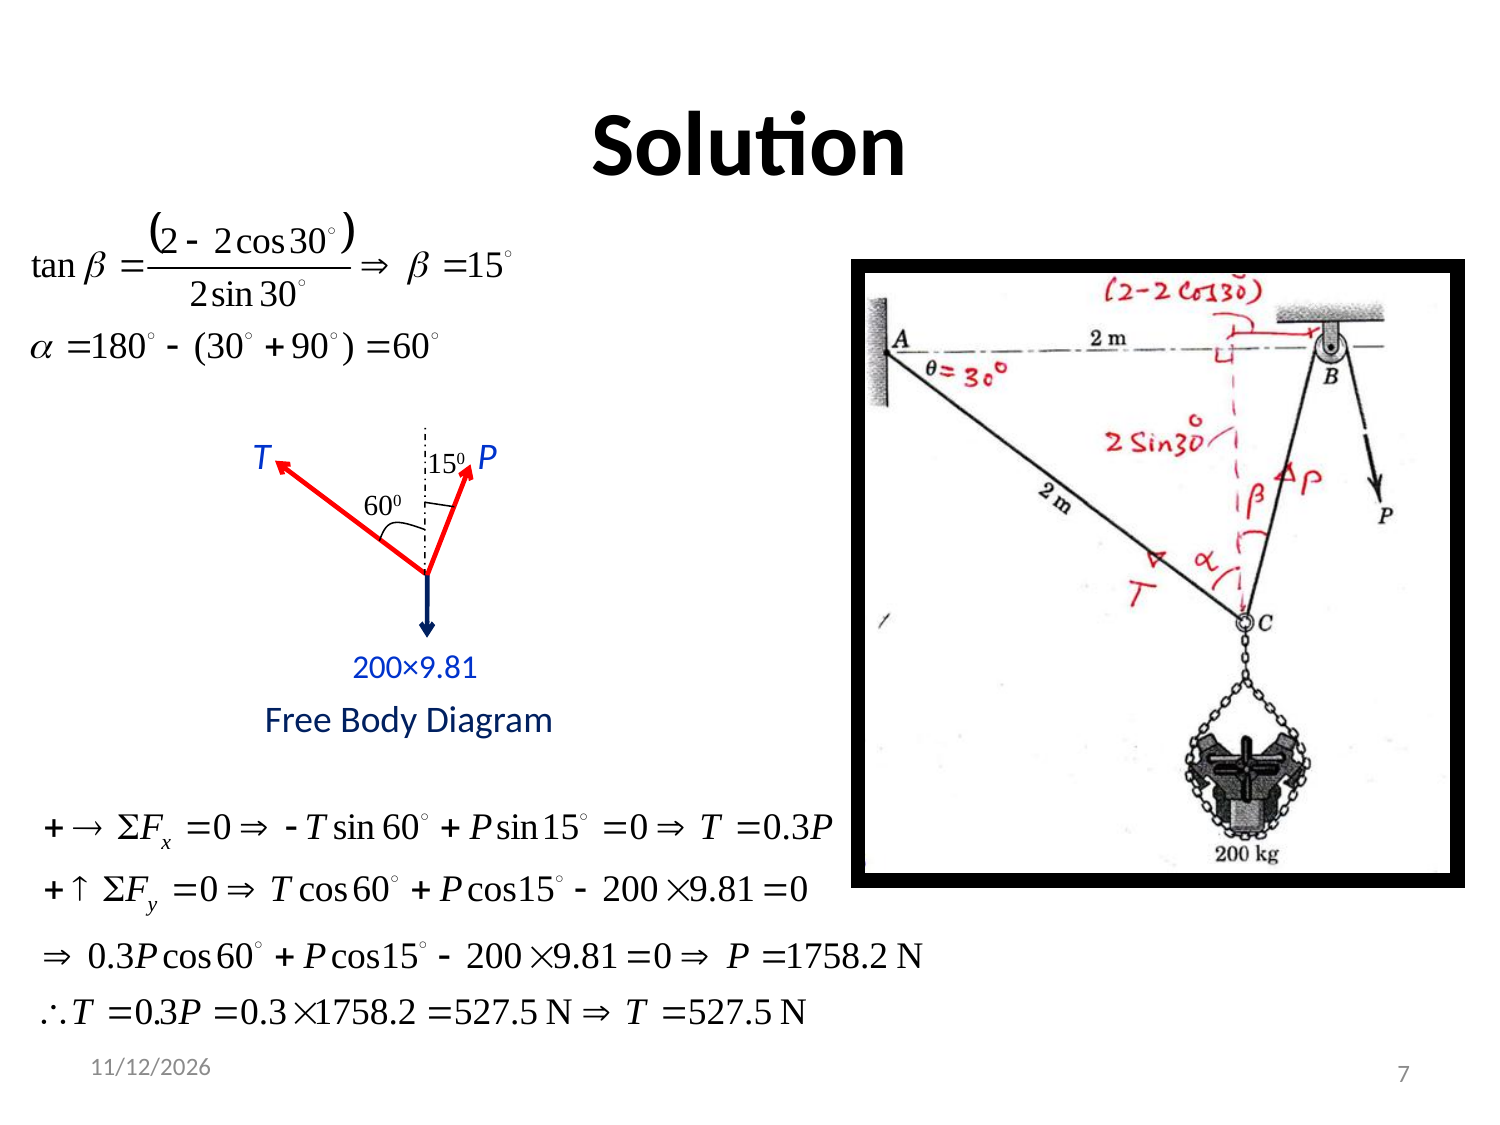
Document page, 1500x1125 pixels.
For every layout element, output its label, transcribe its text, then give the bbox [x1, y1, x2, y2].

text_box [237, 424, 651, 749]
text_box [24, 212, 519, 376]
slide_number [75, 1042, 425, 1103]
slide_number 7 [1074, 1042, 1425, 1103]
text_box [37, 799, 932, 1032]
picture [864, 272, 1451, 874]
title Solution [75, 45, 1425, 233]
